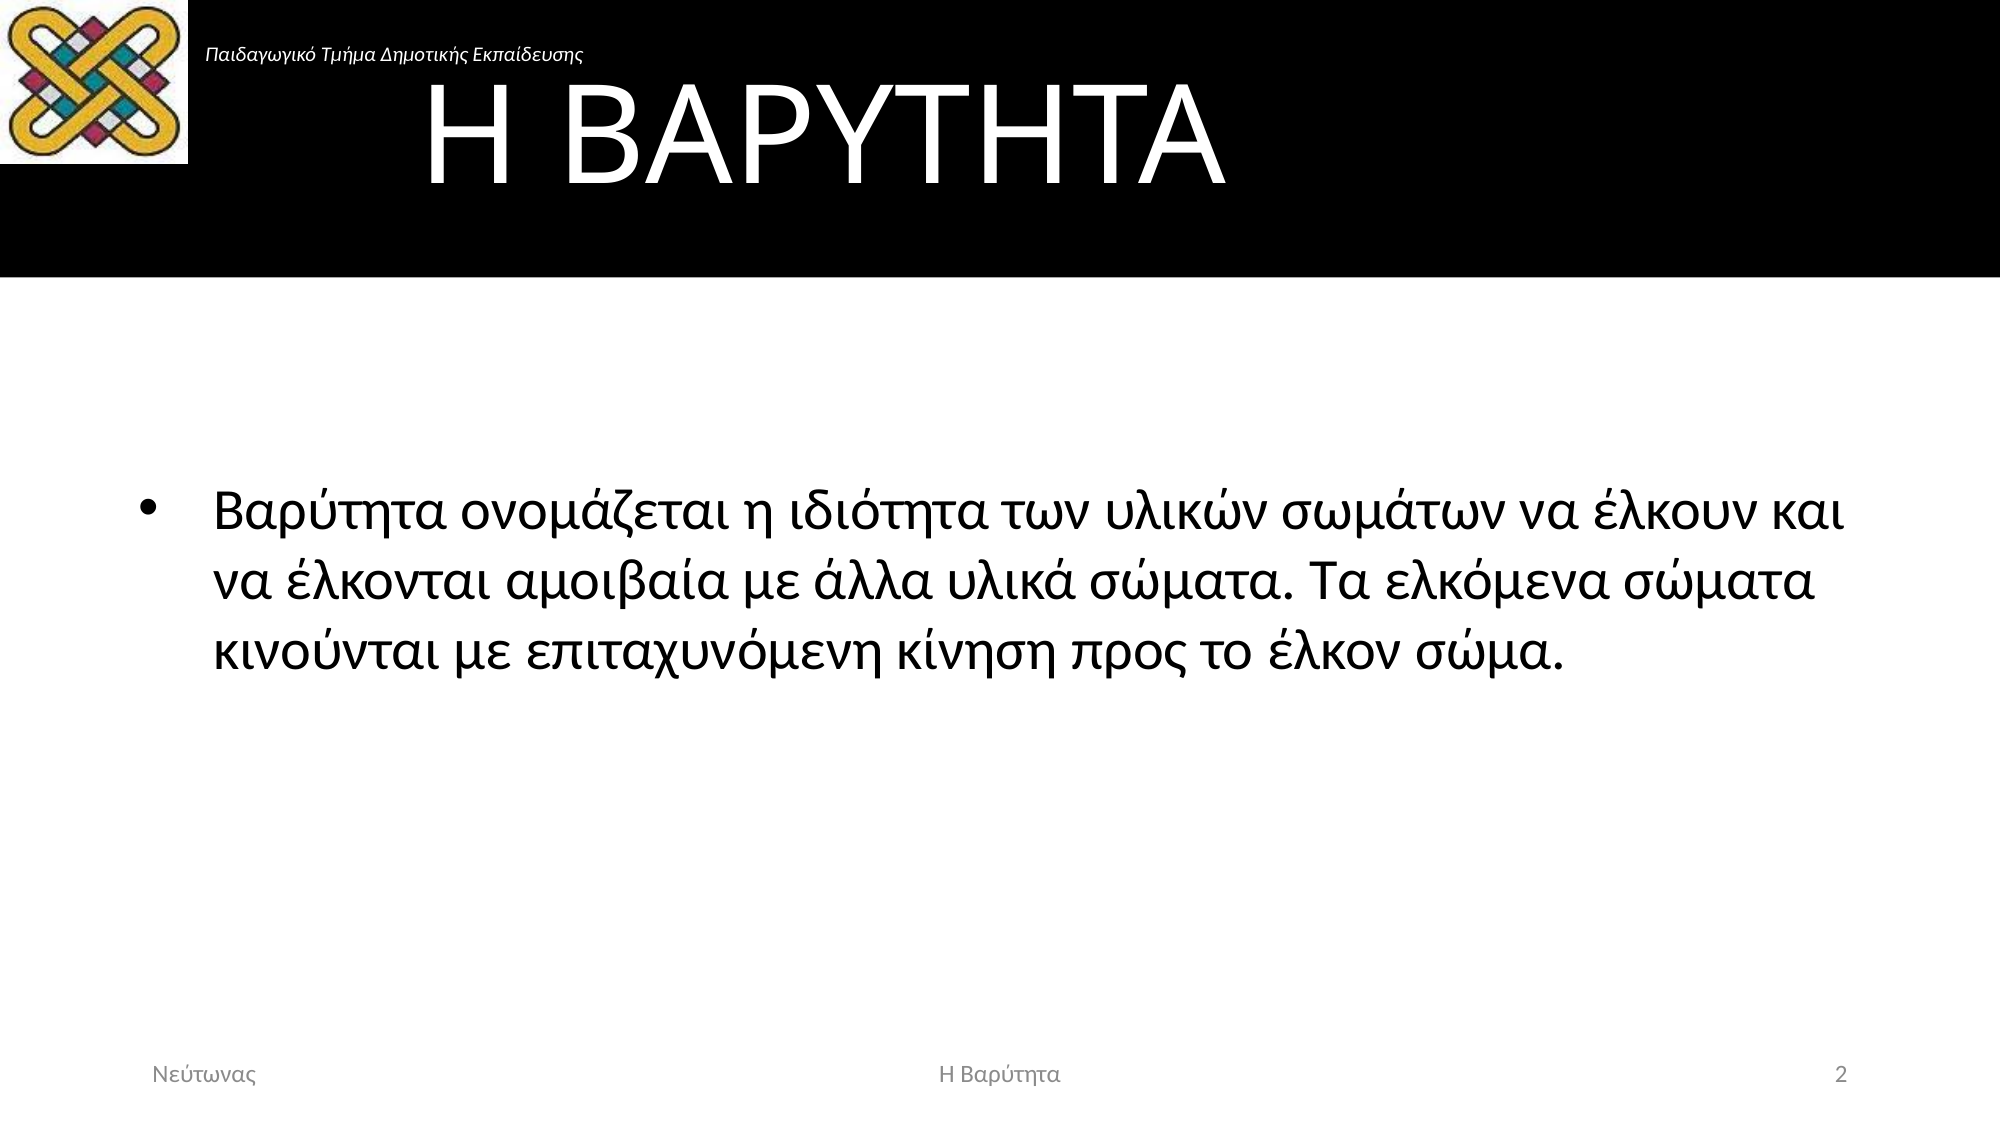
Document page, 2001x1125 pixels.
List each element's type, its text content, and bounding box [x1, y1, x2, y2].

footer Η Βαρύτητα [662, 1042, 1338, 1103]
text_box Βαρύτητα ονομάζεται η ιδιότητα των υλικών σωμάτων να έλκουν και να έλκονται αμοιβαία με άλλα υλικά σώματα. Τα ελκόμενα σώματα κινούνται με επιταχυνόμενη κίνηση προς το έλκον σώμα. [123, 464, 1911, 689]
text_box Παιδαγωγικό Τμήμα Δημοτικής Εκπαίδευσης [190, 33, 598, 73]
slide_number Νεύτωνας [137, 1042, 588, 1103]
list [0, 0, 188, 164]
title Η ΒΑΡΥΤΗΤΑ [0, 0, 2000, 278]
slide_number 2 [1412, 1042, 1863, 1103]
